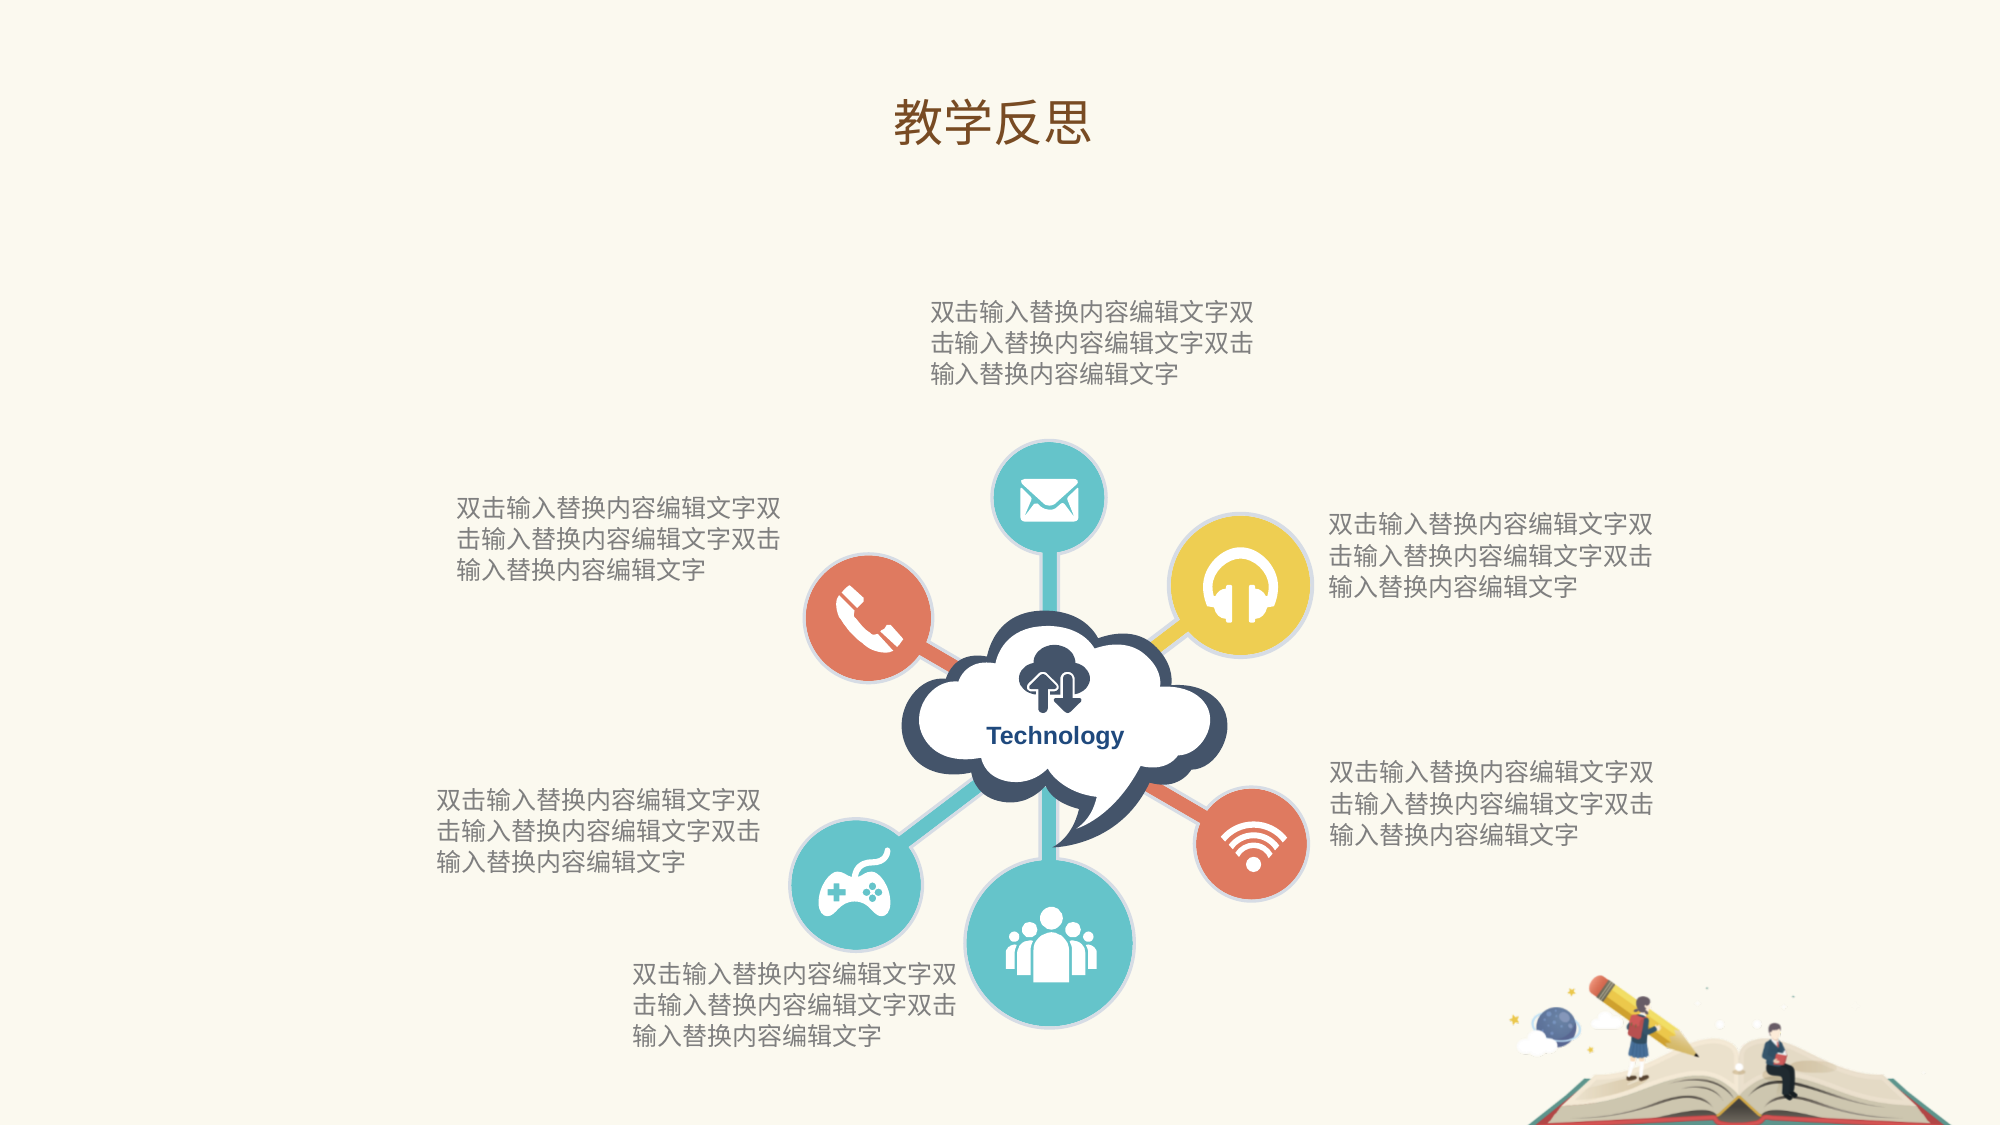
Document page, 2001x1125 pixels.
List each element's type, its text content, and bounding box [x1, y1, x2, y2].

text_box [779, 754, 1015, 959]
picture [1505, 947, 1992, 1125]
text_box 双击输入替换内容编辑文字双击输入替换内容编辑文字双击输入替换内容编辑文字 [441, 483, 800, 592]
text_box 教学反思 [663, 84, 1324, 160]
text_box 双击输入替换内容编辑文字双击输入替换内容编辑文字双击输入替换内容编辑文字 [618, 949, 976, 1058]
text_box 双击输入替换内容编辑文字双击输入替换内容编辑文字双击输入替换内容编辑文字 [1313, 500, 1672, 609]
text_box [1124, 764, 1319, 908]
text_box 双击输入替换内容编辑文字双击输入替换内容编辑文字双击输入替换内容编辑文字 [421, 775, 779, 885]
text_box 双击输入替换内容编辑文字双击输入替换内容编辑文字双击输入替换内容编辑文字 [915, 287, 1273, 396]
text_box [963, 848, 1136, 1030]
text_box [899, 610, 1230, 848]
text_box 双击输入替换内容编辑文字双击输入替换内容编辑文字双击输入替换内容编辑文字 [1314, 748, 1673, 857]
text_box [1113, 506, 1320, 683]
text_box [796, 546, 998, 699]
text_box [990, 438, 1108, 610]
